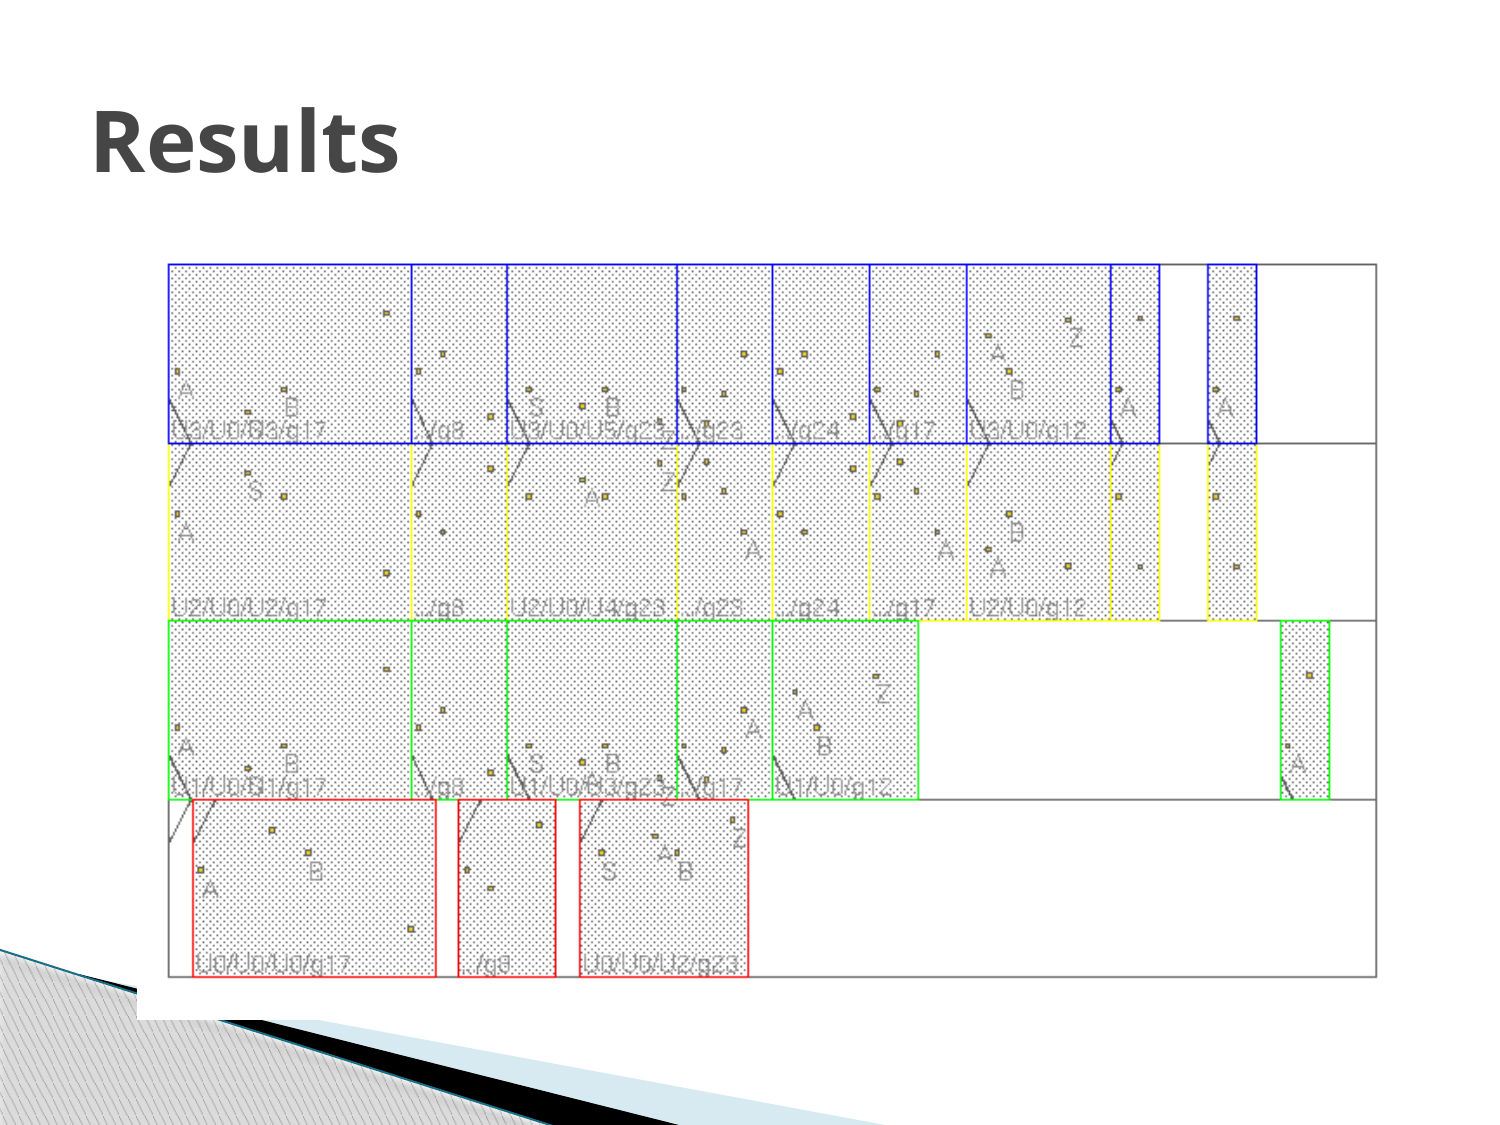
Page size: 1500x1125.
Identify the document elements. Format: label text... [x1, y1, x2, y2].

picture [137, 224, 1401, 1020]
title Results [75, 45, 1425, 233]
